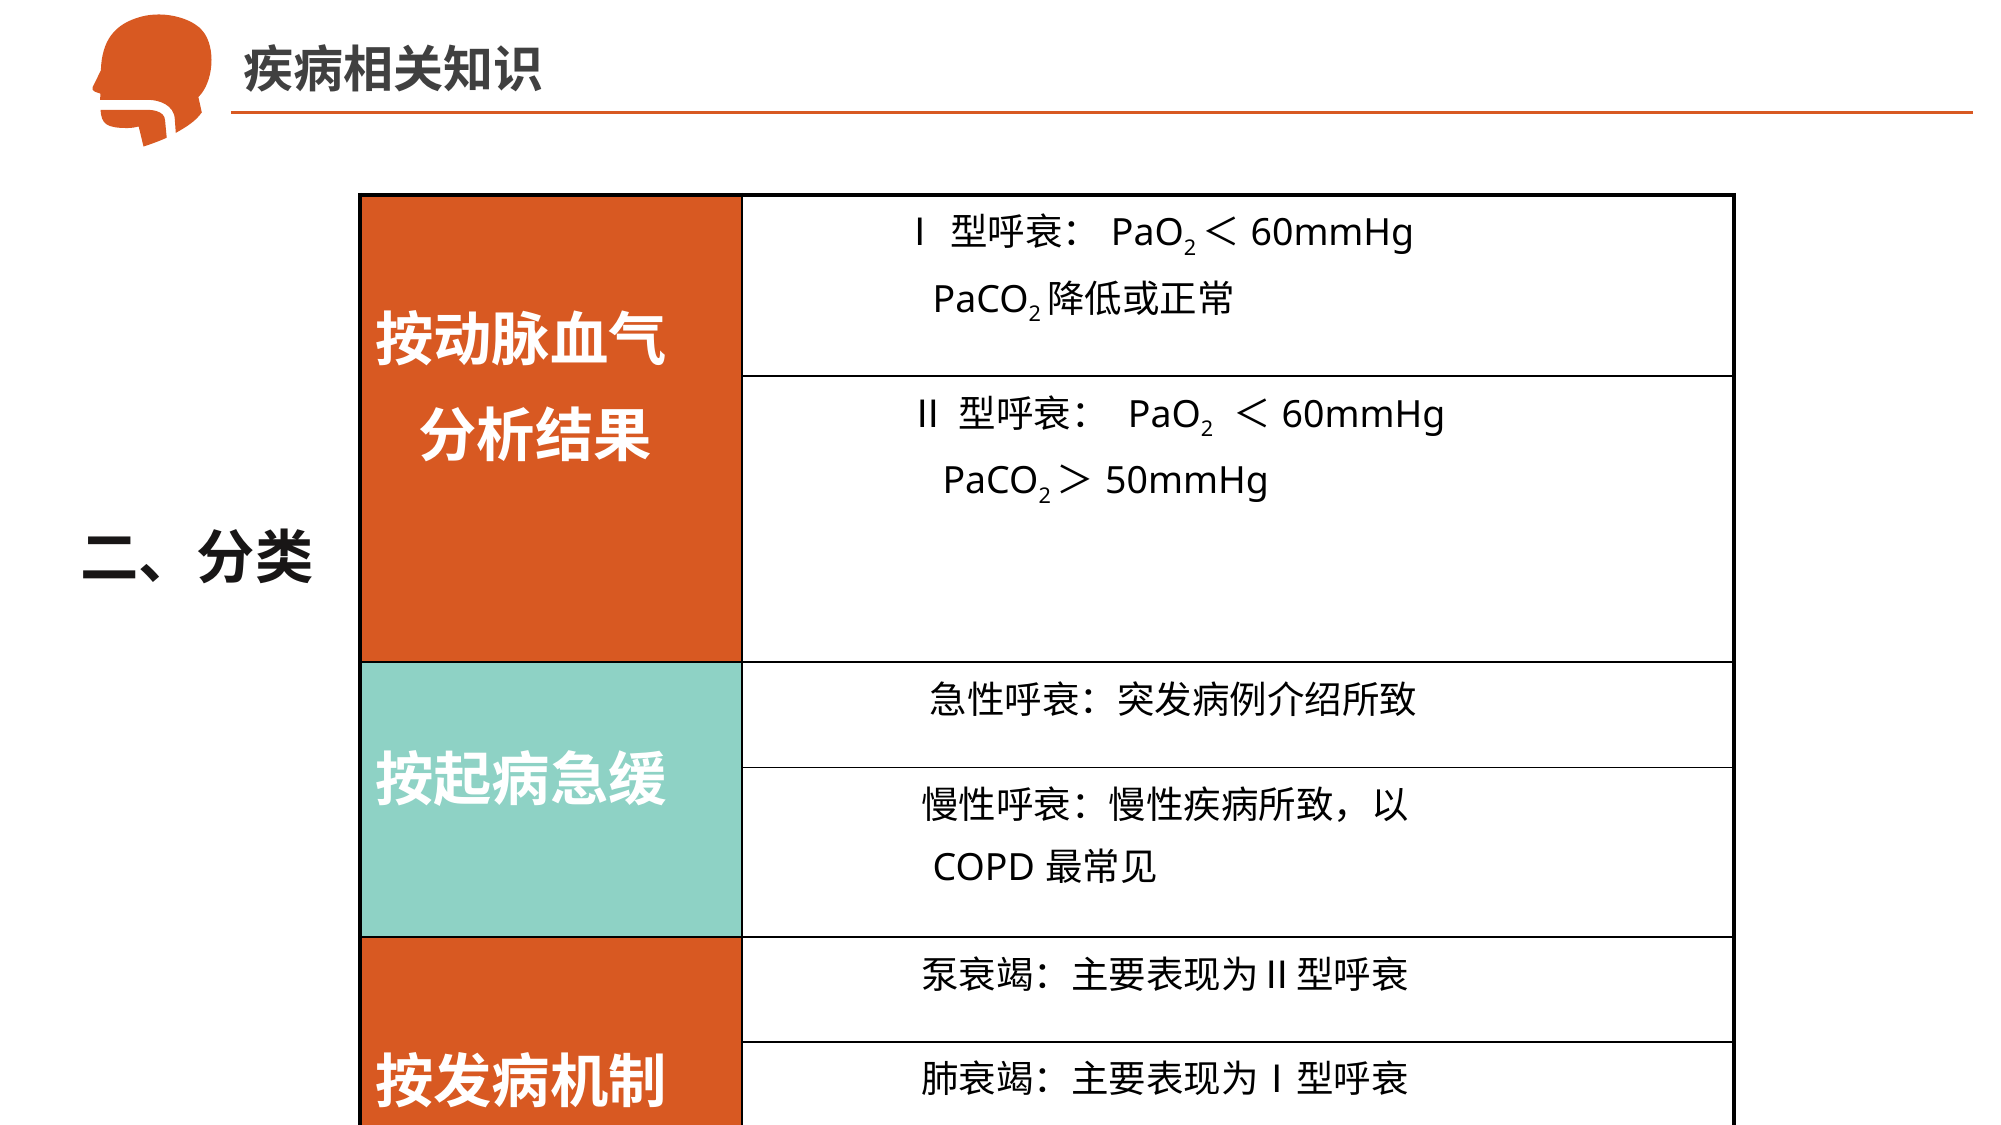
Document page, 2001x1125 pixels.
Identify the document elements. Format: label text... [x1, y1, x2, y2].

table_cell Ⅱ型呼衰： PaO2 ＜60mmHg PaCO2＞50mmHg [743, 377, 1732, 661]
table_header 按动脉血气 分析结果 [362, 197, 741, 661]
text_box [92, 14, 212, 134]
table_header Ⅰ型呼衰：PaO2＜60mmHg PaCO2降低或正常 [743, 197, 1732, 375]
table_cell 按起病急缓 [362, 663, 741, 936]
table_cell 急性呼衰：突发病例介绍所致 [743, 663, 1732, 767]
text_box [100, 109, 167, 147]
table_cell 肺衰竭：主要表现为Ⅰ型呼衰 [743, 1043, 1732, 1125]
table_cell 按发病机制 [362, 938, 741, 1125]
text_box 疾病相关知识 [228, 36, 594, 104]
table_cell 慢性呼衰：慢性疾病所致，以 COPD最常见 [743, 768, 1732, 936]
table_cell 泵衰竭：主要表现为Ⅱ型呼衰 [743, 938, 1732, 1041]
text_box 二、分类 [65, 521, 393, 619]
